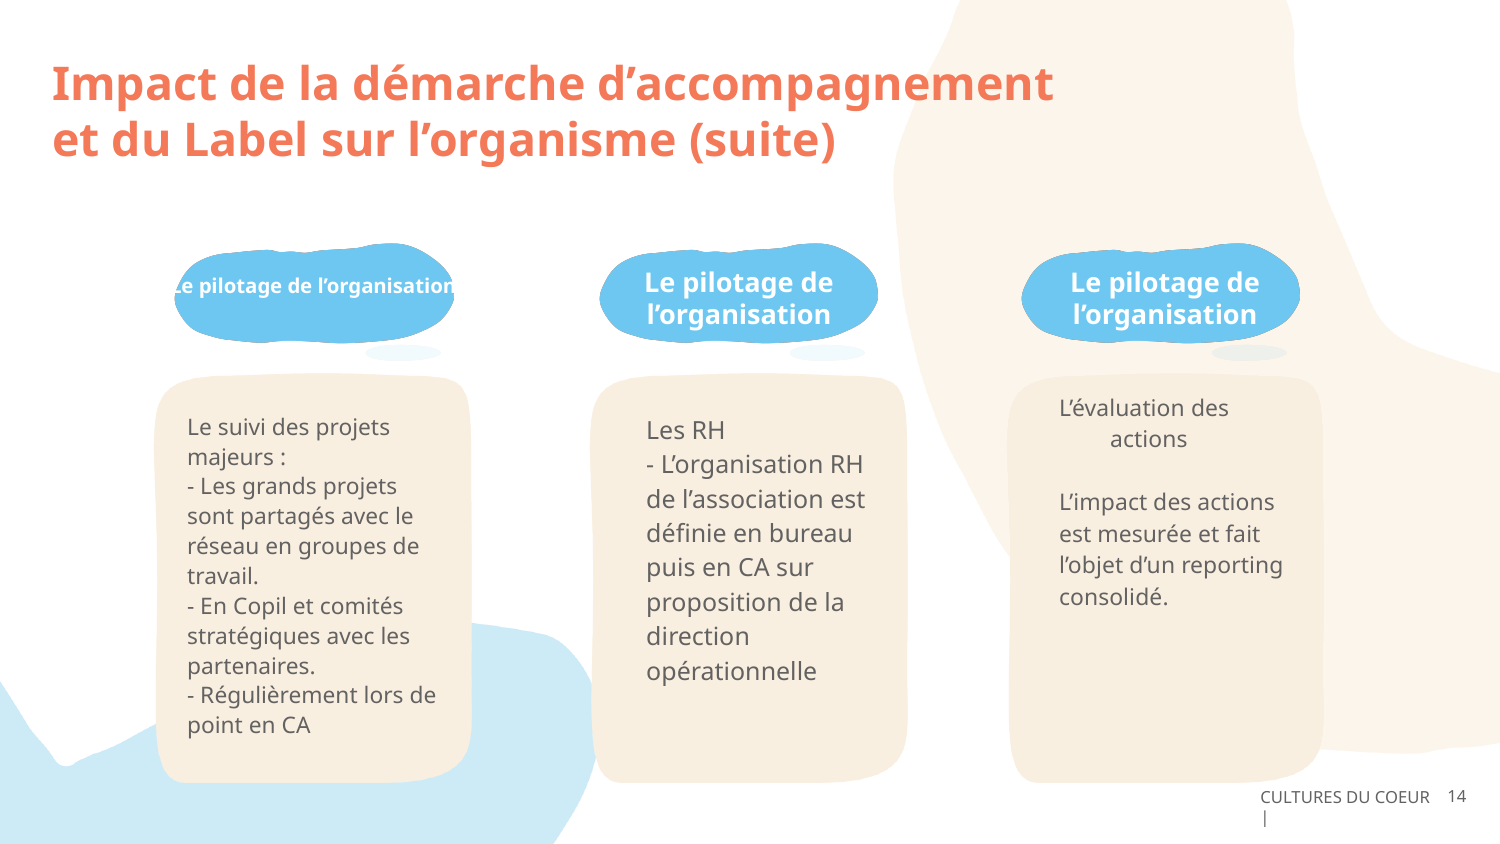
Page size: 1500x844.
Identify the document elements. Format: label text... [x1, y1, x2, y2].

slide_number 14 [1391, 764, 1482, 830]
title Le pilotage de l’organisation [153, 249, 472, 347]
title Le pilotage de l’organisation [1006, 249, 1324, 347]
subtitle Le suivi des projets majeurs : - Les grands projets sont partagés avec le réseau en groupes de travail. - En Copil et comités stratégiques avec les partenaires. - Régulièrement lors de point en CA [172, 394, 454, 756]
subtitle L’évaluation des actions L’impact des actions est mesurée et fait l’objet d’un reporting consolidé. [1020, 374, 1324, 765]
title Impact de la démarche d’accompagnement et du Label sur l’organisme (suite) [37, 38, 1079, 250]
subtitle Les RH - L’organisation RH de l’association est définie en bureau puis en CA sur proposition de la direction opérationnelle [607, 394, 890, 756]
title Le pilotage de l’organisation [579, 249, 898, 347]
picture [0, 0, 1500, 844]
